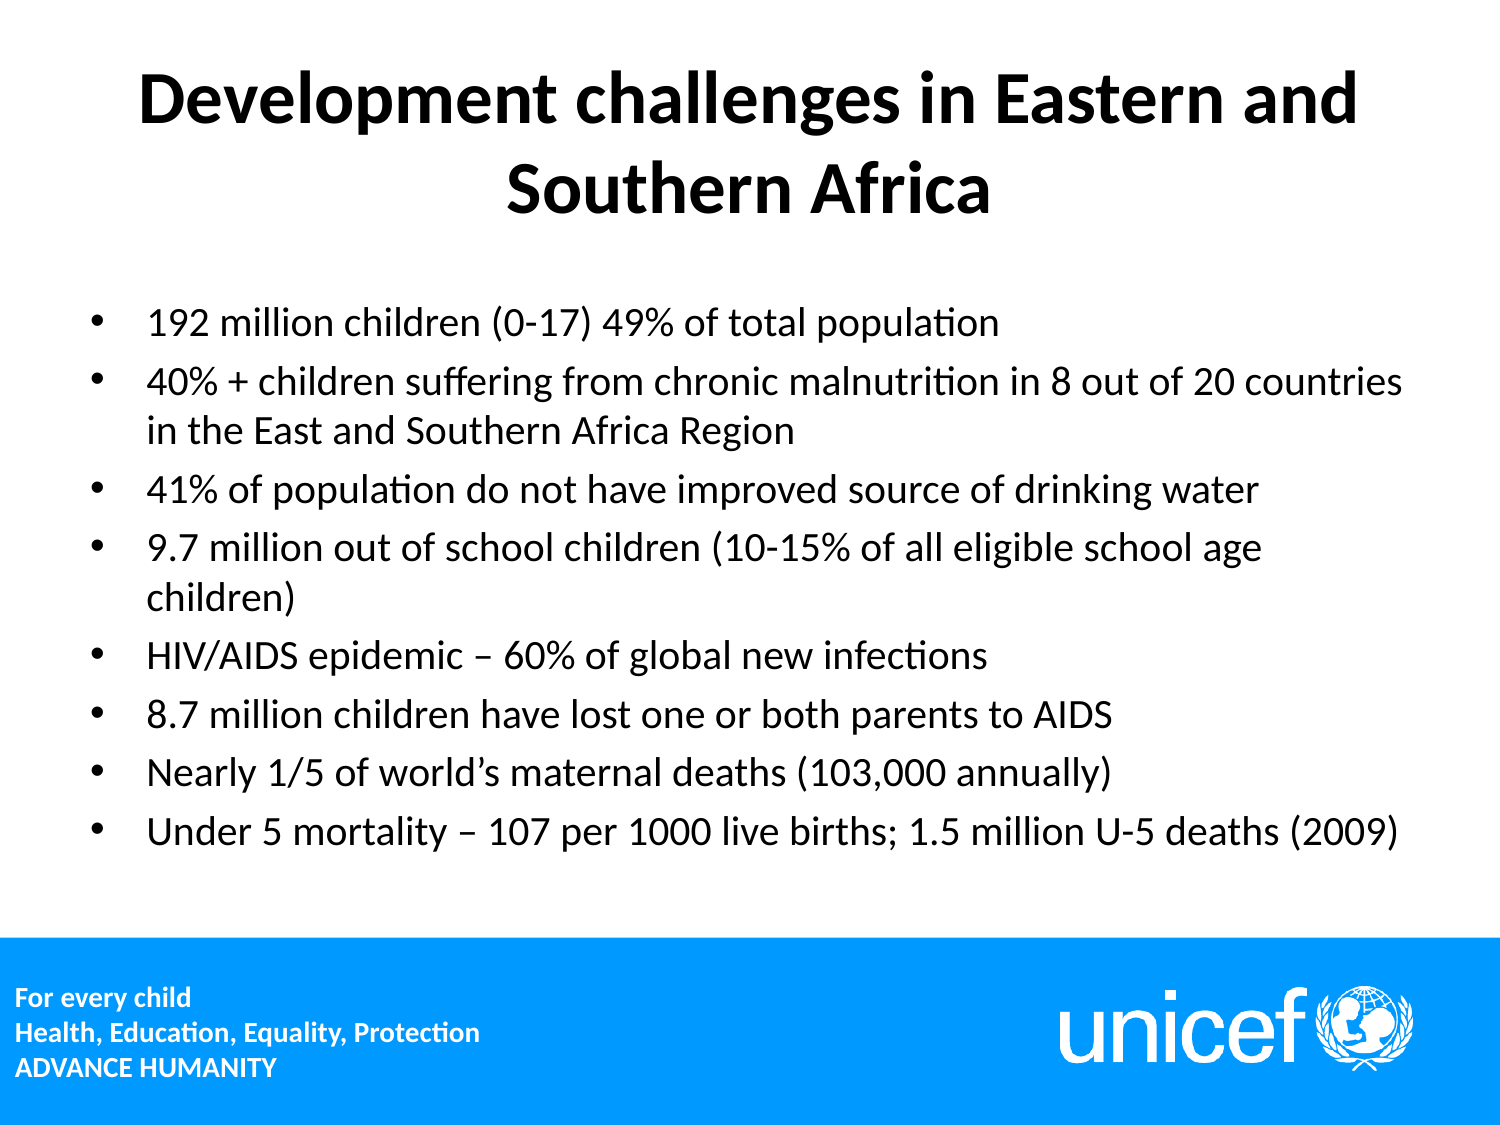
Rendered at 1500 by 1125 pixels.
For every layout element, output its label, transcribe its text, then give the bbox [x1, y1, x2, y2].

title Development challenges in Eastern and Southern Africa [74, 44, 1426, 233]
list 192 million children (0-17) 49% of total population 40% + children suffering from chronic malnutrition in 8 out of 20 countries in the East and Southern Africa Region 41% of population do not have improved source of drinking water 9.7 million out of school children (10-15% of all eligible school age children) HIV/AIDS epidemic – 60% of global new infections 8.7 million children have lost one or both parents to AIDS Nearly 1/5 of world’s maternal deaths (103,000 annually) Under 5 mortality – 107 per 1000 live births; 1.5 million U-5 deaths (2009) [74, 287, 1426, 937]
picture [1060, 986, 1413, 1072]
text_box For every child Health, Education, Equality, Protection ADVANCE HUMANITY [0, 937, 1500, 1125]
